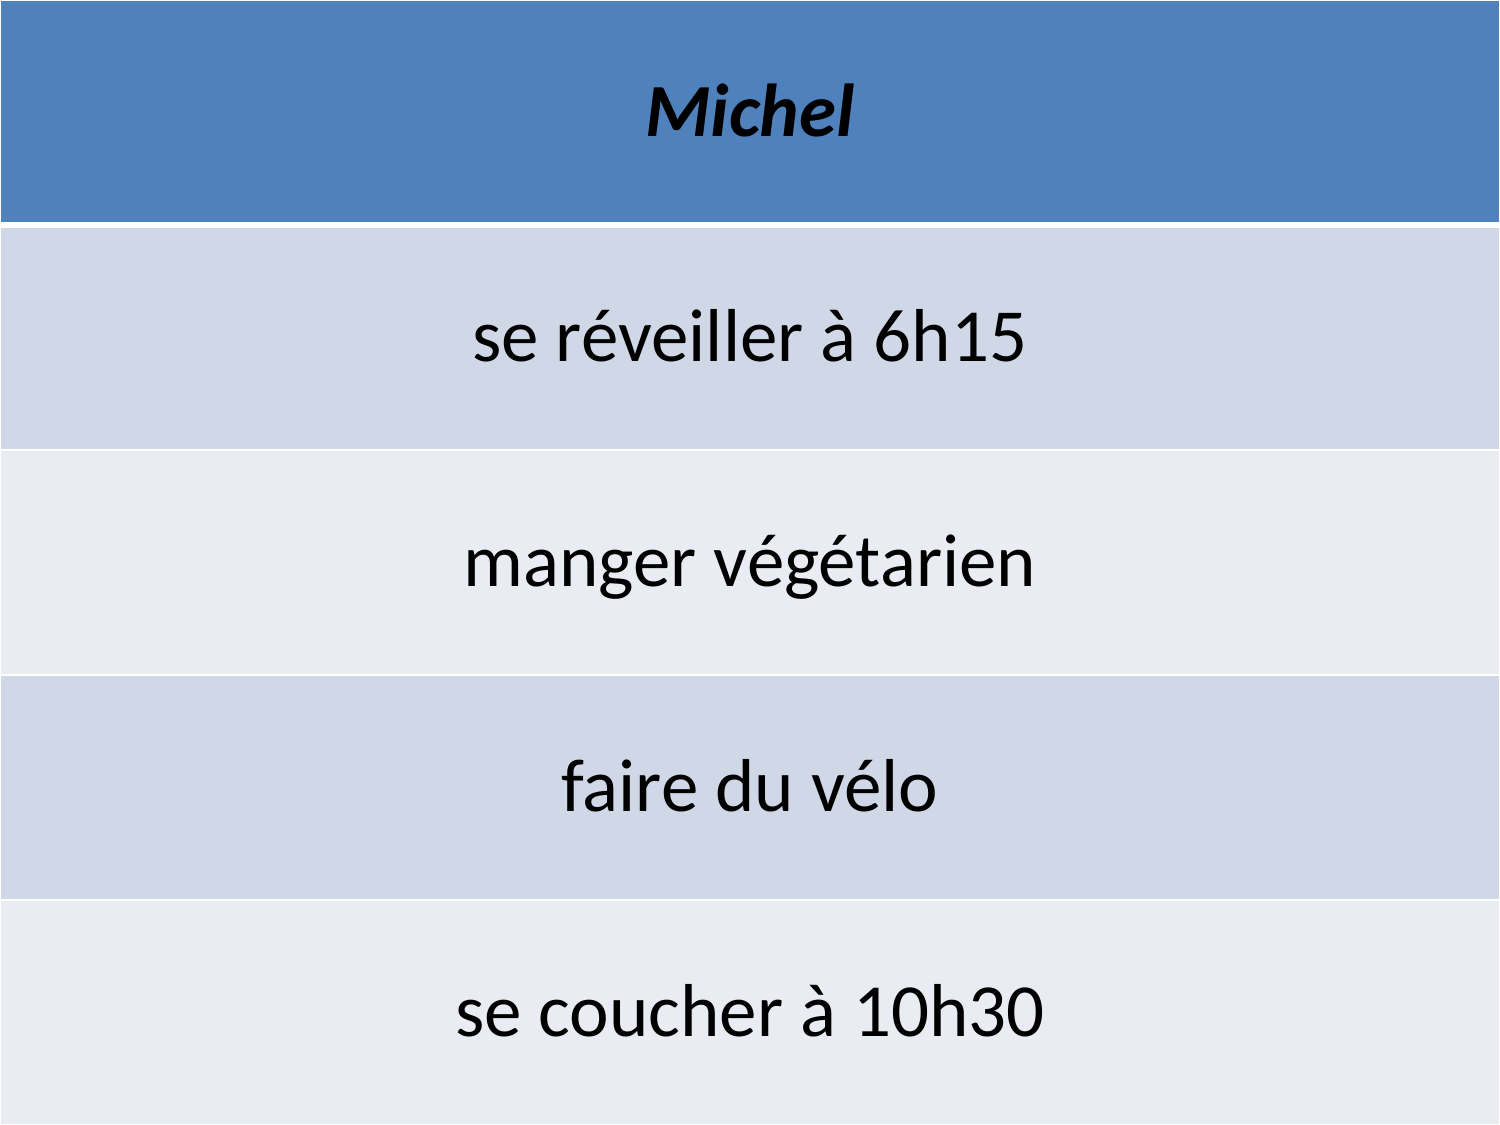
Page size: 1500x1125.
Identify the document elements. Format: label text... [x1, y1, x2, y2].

table_cell se coucher à 10h30 [1, 901, 1499, 1124]
table_header Michel [1, 1, 1499, 222]
table_cell se réveiller à 6h15 [1, 228, 1499, 449]
table_cell manger végétarien [1, 451, 1499, 674]
table_cell faire du vélo [1, 676, 1499, 899]
